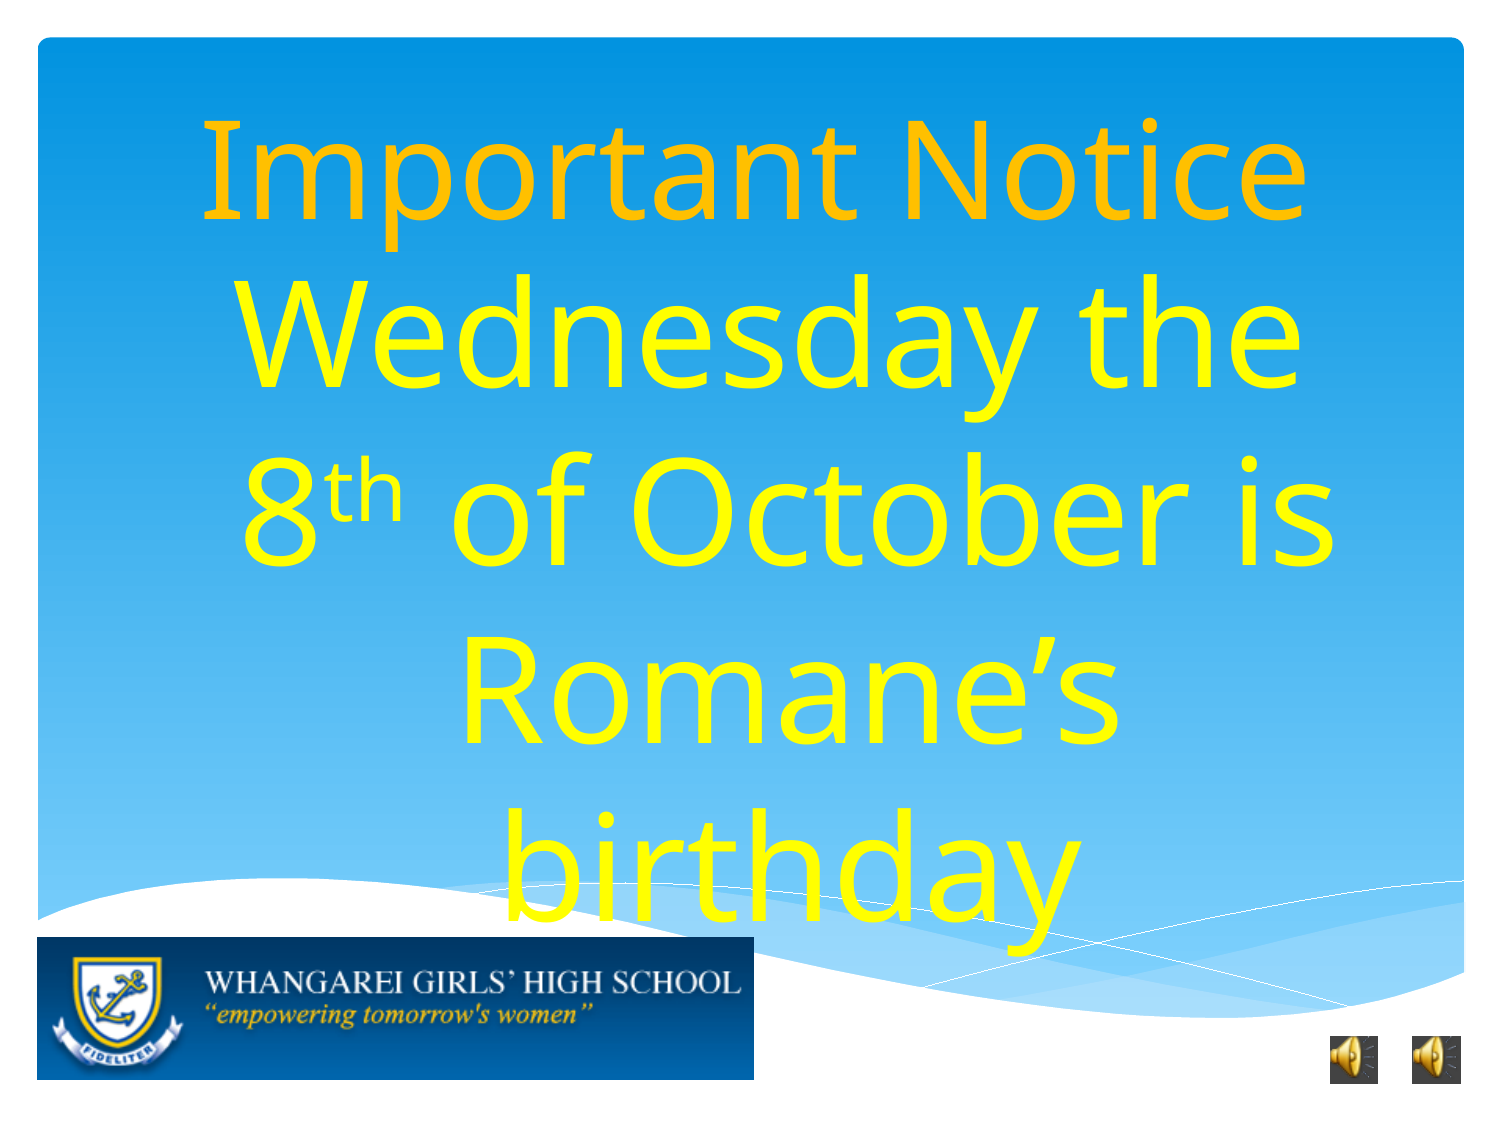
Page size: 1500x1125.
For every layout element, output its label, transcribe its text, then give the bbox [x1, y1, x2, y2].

picture [37, 937, 754, 1080]
text_box Important Notice [149, 37, 1362, 255]
picture [1411, 1034, 1462, 1086]
text_box Wednesday the 8th of October is Romane’s birthday [149, 231, 1391, 963]
picture [1328, 1034, 1380, 1086]
